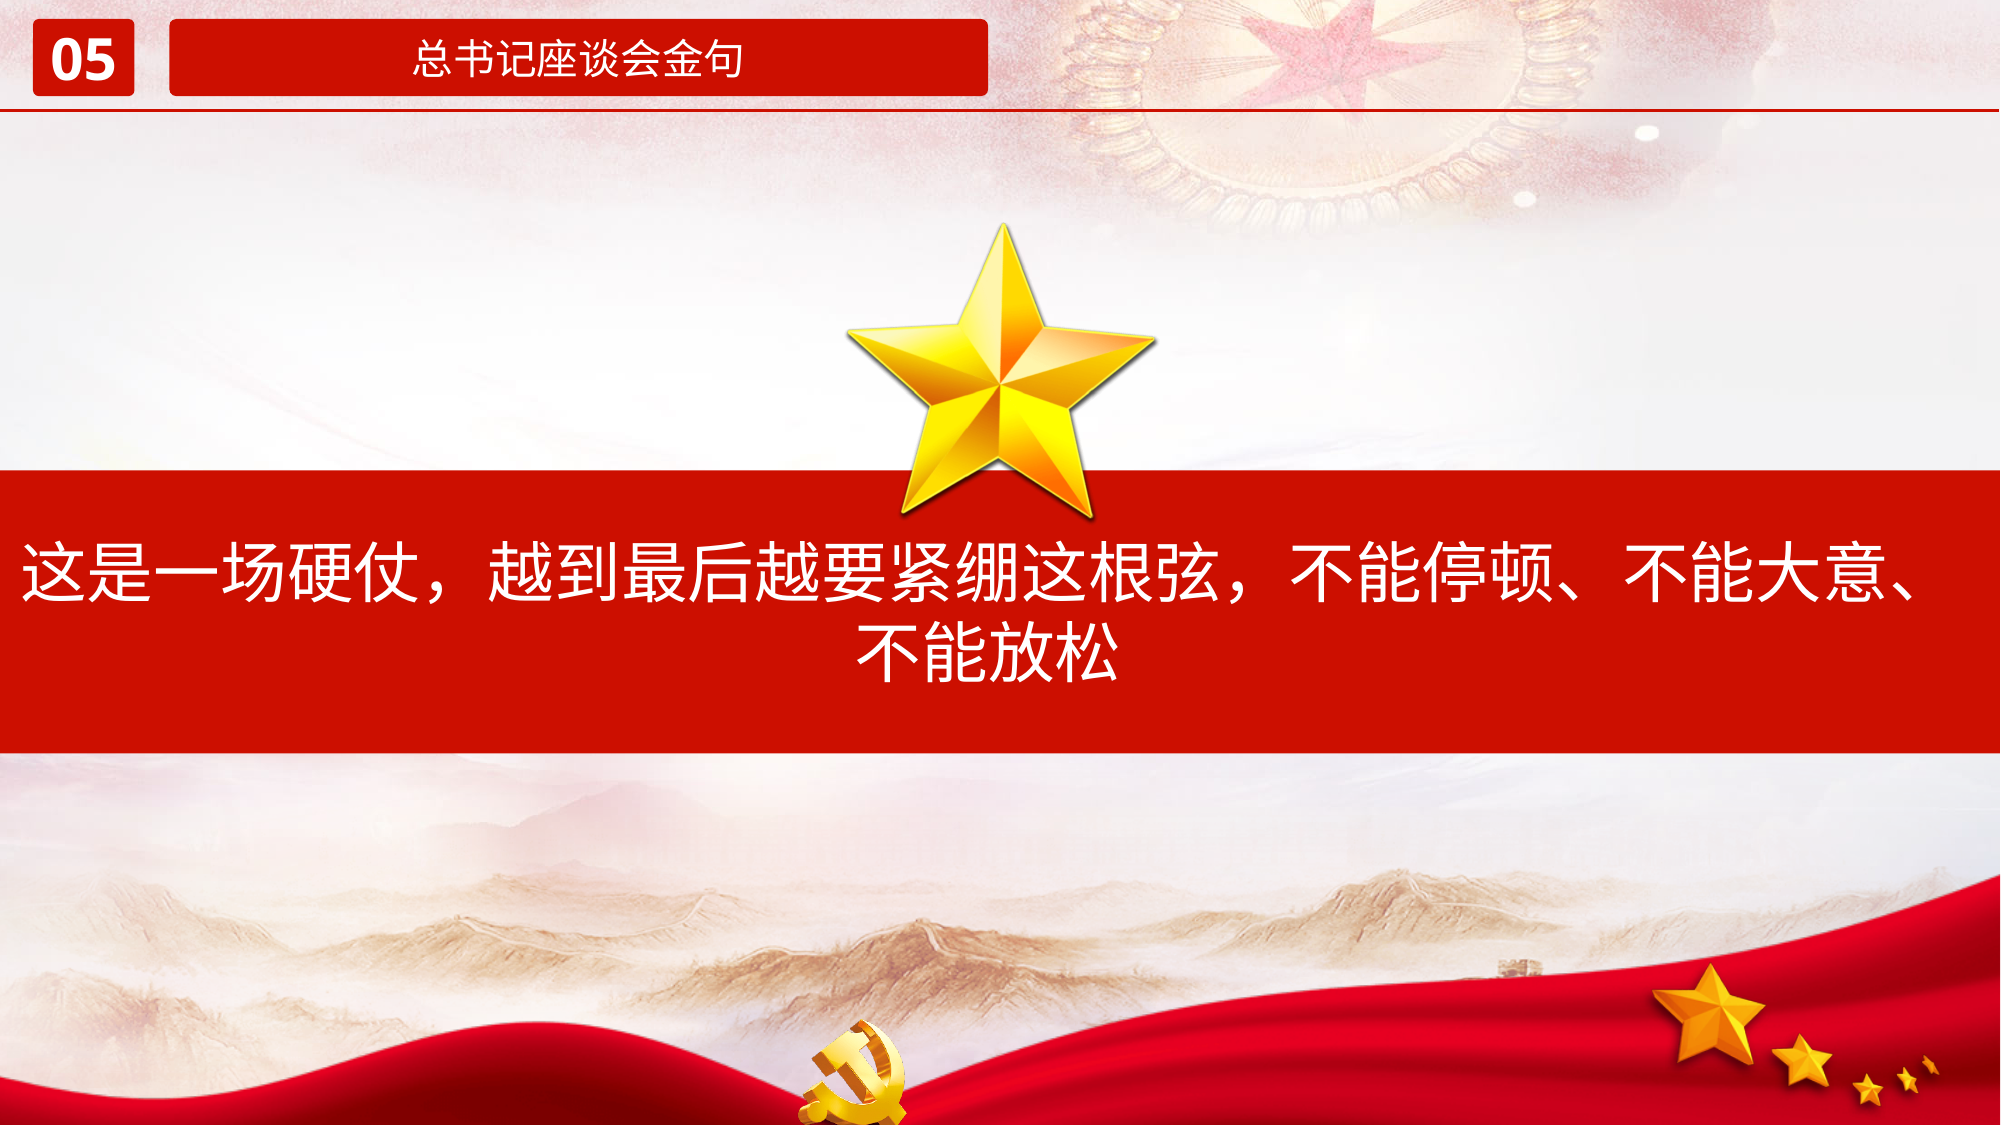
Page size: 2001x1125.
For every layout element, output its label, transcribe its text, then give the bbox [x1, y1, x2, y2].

picture [0, 0, 2000, 641]
text_box [0, 468, 2000, 756]
picture [0, 707, 2001, 1125]
text_box 这是一场硬仗，越到最后越要紧绷这根弦，不能停顿、不能大意、不能放松 [0, 523, 1989, 699]
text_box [32, 18, 989, 97]
